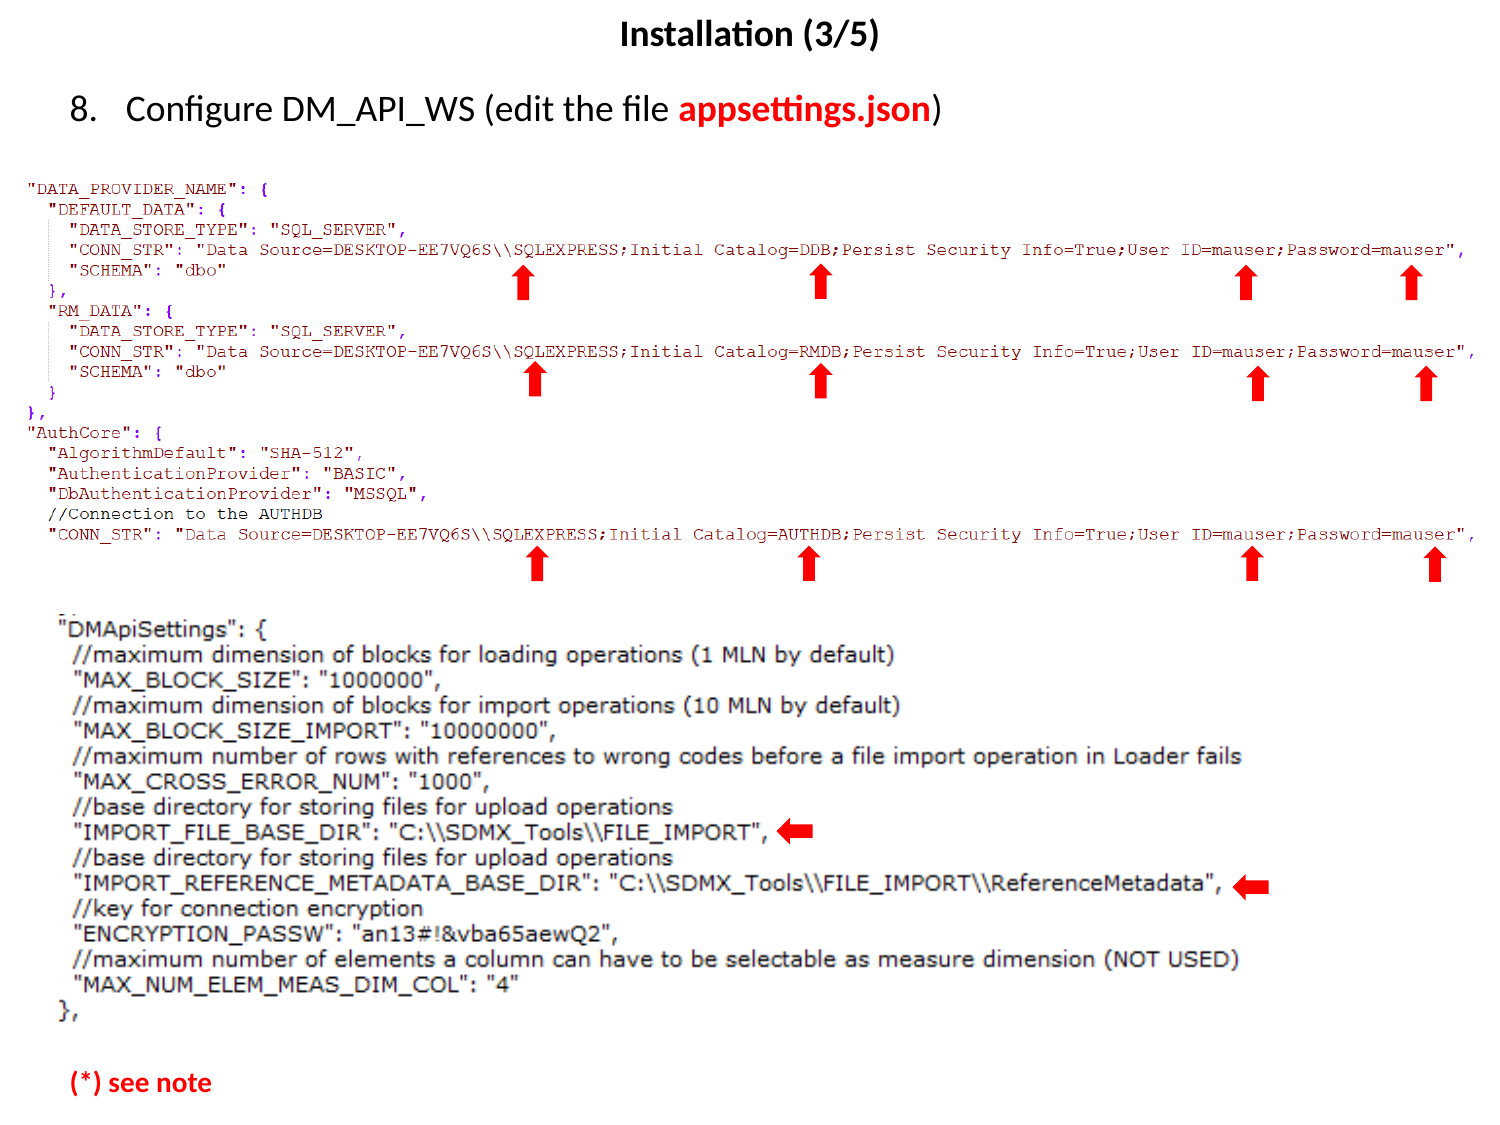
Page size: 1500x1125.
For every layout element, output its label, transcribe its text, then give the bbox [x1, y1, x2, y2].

text_box Installation (3/5) [53, 1, 1447, 62]
picture [54, 614, 1281, 1024]
text_box Configure DM_API_WS (edit the file appsettings.json) [54, 76, 1449, 137]
text_box [1238, 556, 1266, 584]
text_box [795, 556, 823, 584]
text_box [1421, 556, 1449, 584]
picture [22, 177, 1478, 548]
text_box [523, 556, 552, 584]
text_box (*) see note [54, 1055, 1449, 1106]
